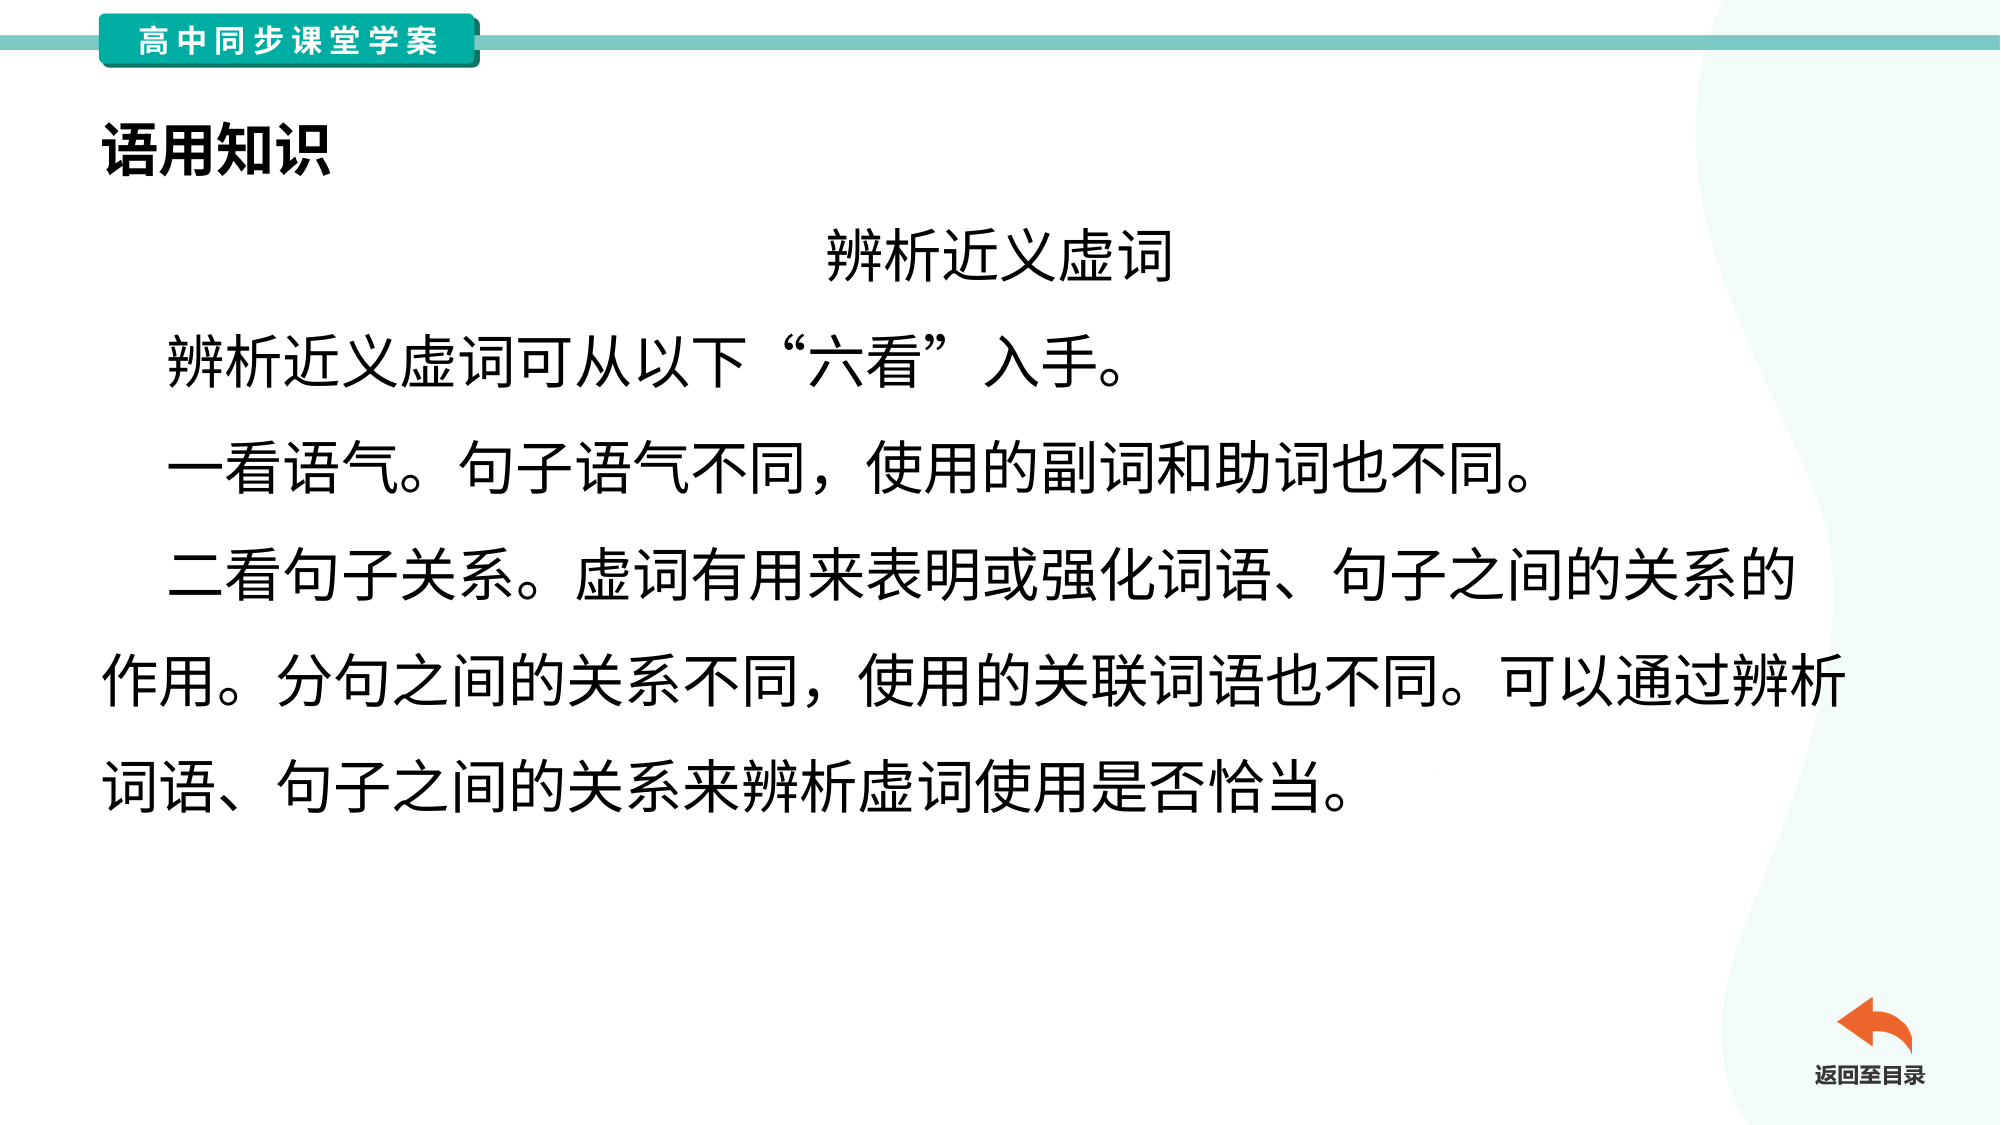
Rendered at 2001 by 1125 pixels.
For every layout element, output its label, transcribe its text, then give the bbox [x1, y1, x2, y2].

text_box 语用知识 辨析近义虚词 辨析近义虚词可从以下“六看”入手。 一看语气。句子语气不同，使用的副词和助词也不同。 二看句子关系。虚词有用来表明或强化词语、句子之间的关系的 作用。分句之间的关系不同，使用的关联词语也不同。可以通过辨析 词语、句子之间的关系来辨析虚词使用是否恰当。 [100, 76, 1899, 821]
picture [0, 0, 2000, 1125]
